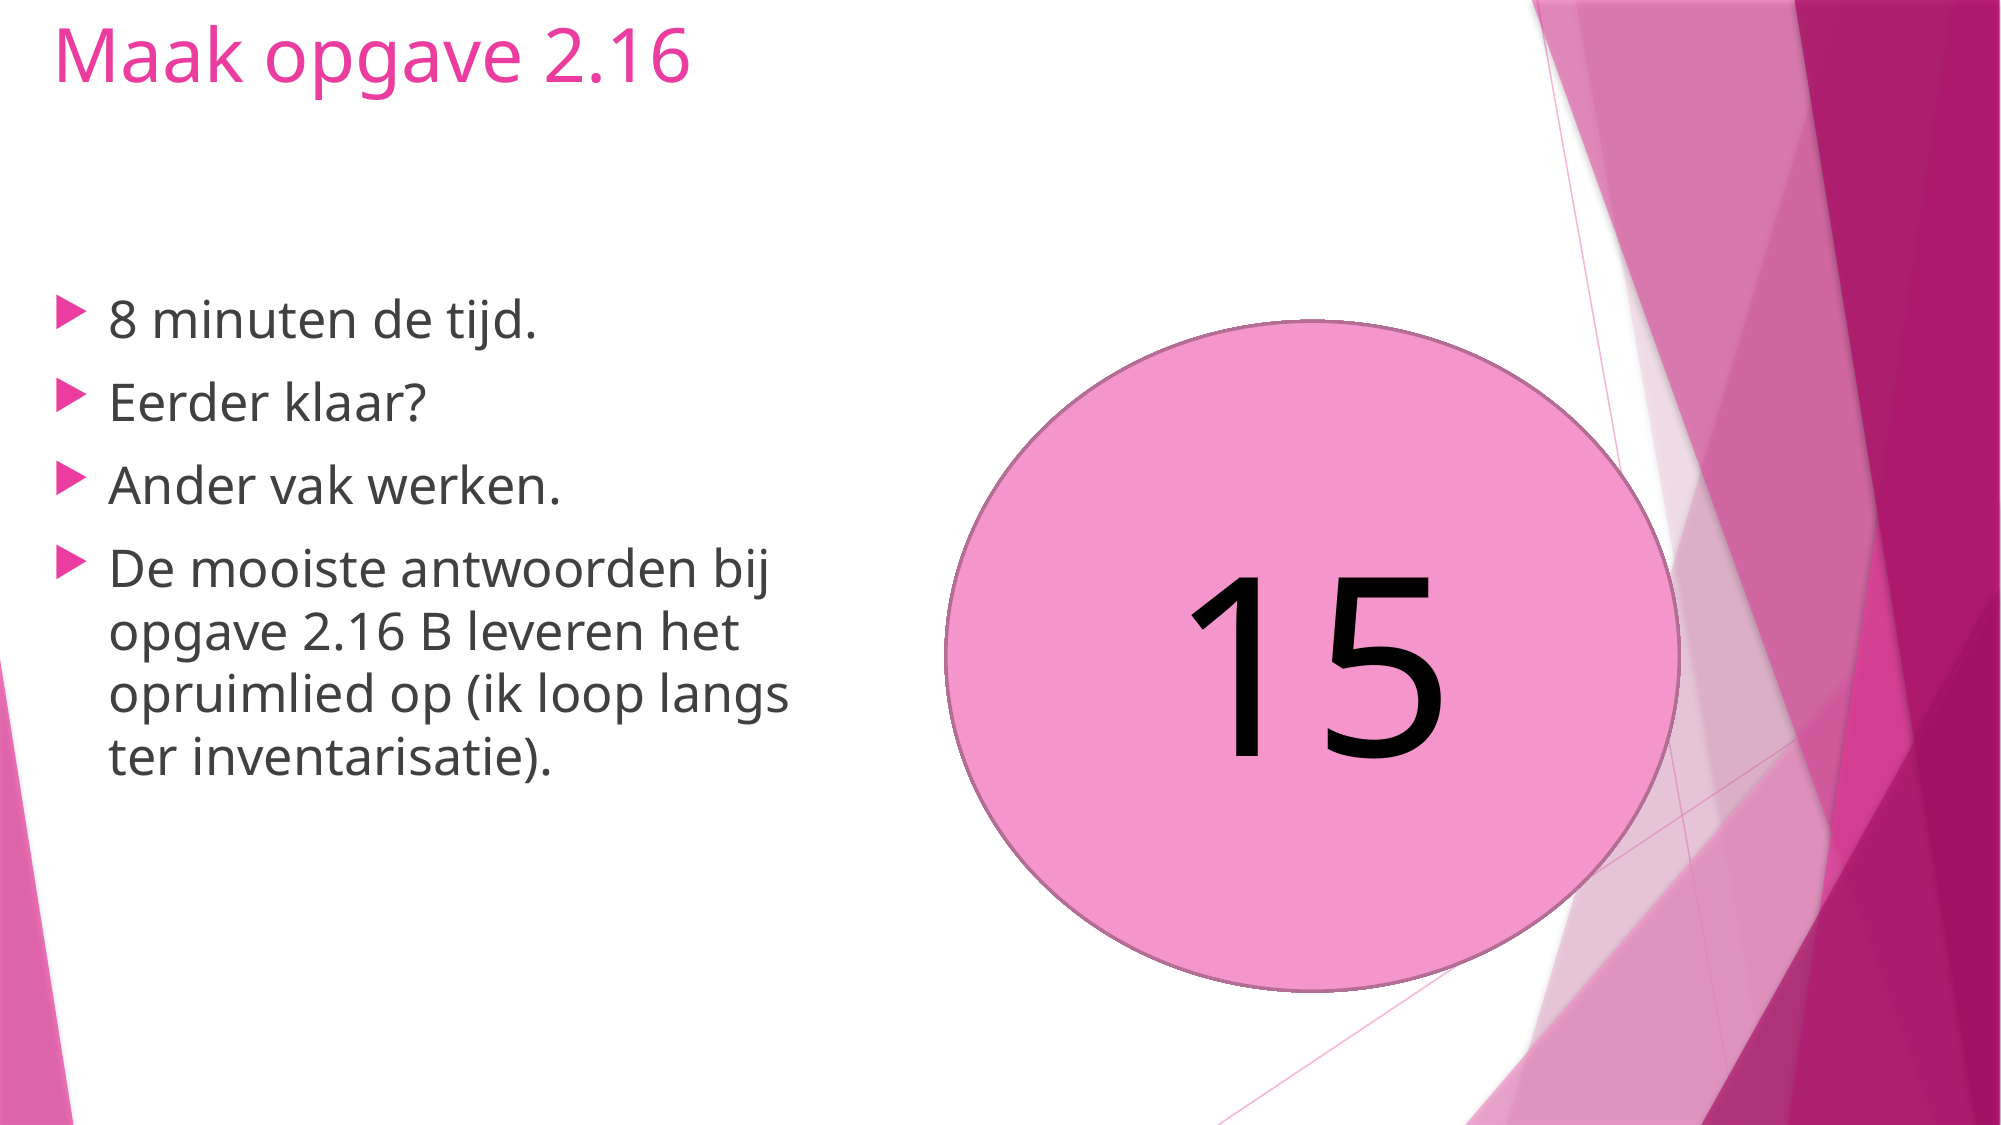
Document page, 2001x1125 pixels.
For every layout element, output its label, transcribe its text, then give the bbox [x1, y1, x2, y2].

title Maak opgave 2.16 [37, 0, 1494, 260]
list 8 minuten de tijd. Eerder klaar? Ander vak werken. De mooiste antwoorden bij opgave 2.16 B leveren het opruimlied op (ik loop langs ter inventarisatie). [37, 278, 818, 1013]
text_box 15 [944, 319, 1681, 993]
